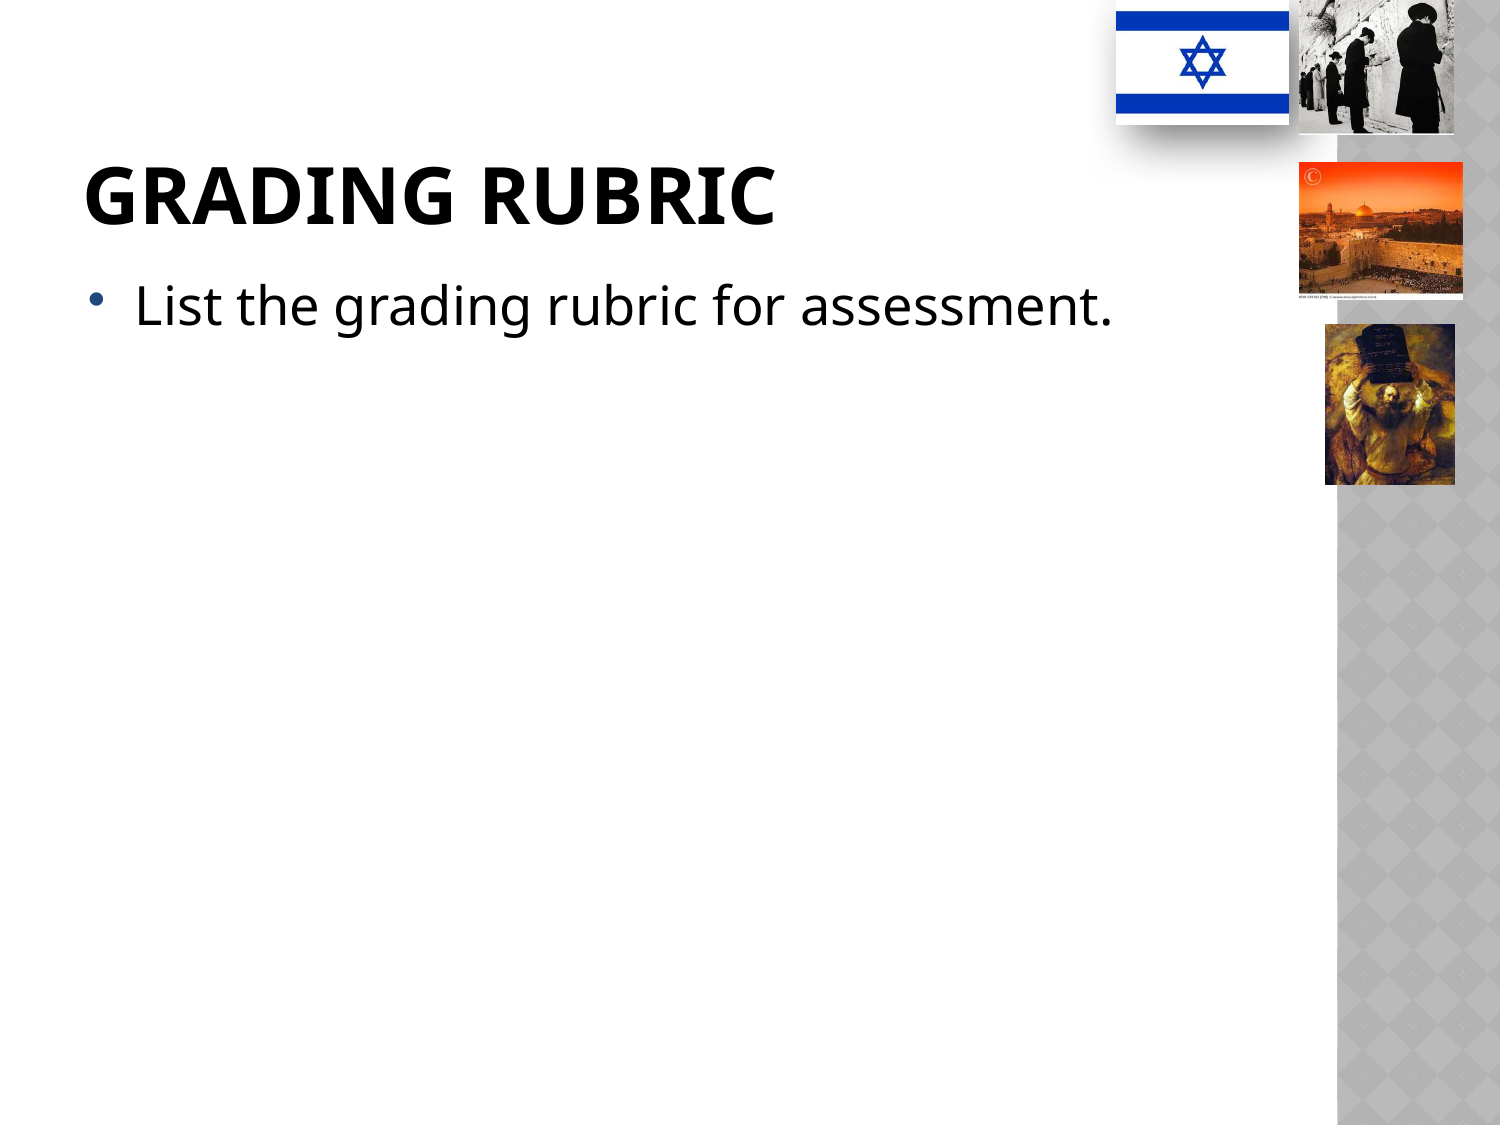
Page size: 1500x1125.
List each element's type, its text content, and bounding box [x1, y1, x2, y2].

list List the grading rubric for assessment. [75, 264, 1263, 1059]
picture [1299, 0, 1454, 135]
title Grading Rubric [75, 52, 1263, 240]
picture [1325, 324, 1455, 485]
picture [1116, 0, 1289, 125]
picture [1299, 162, 1463, 300]
